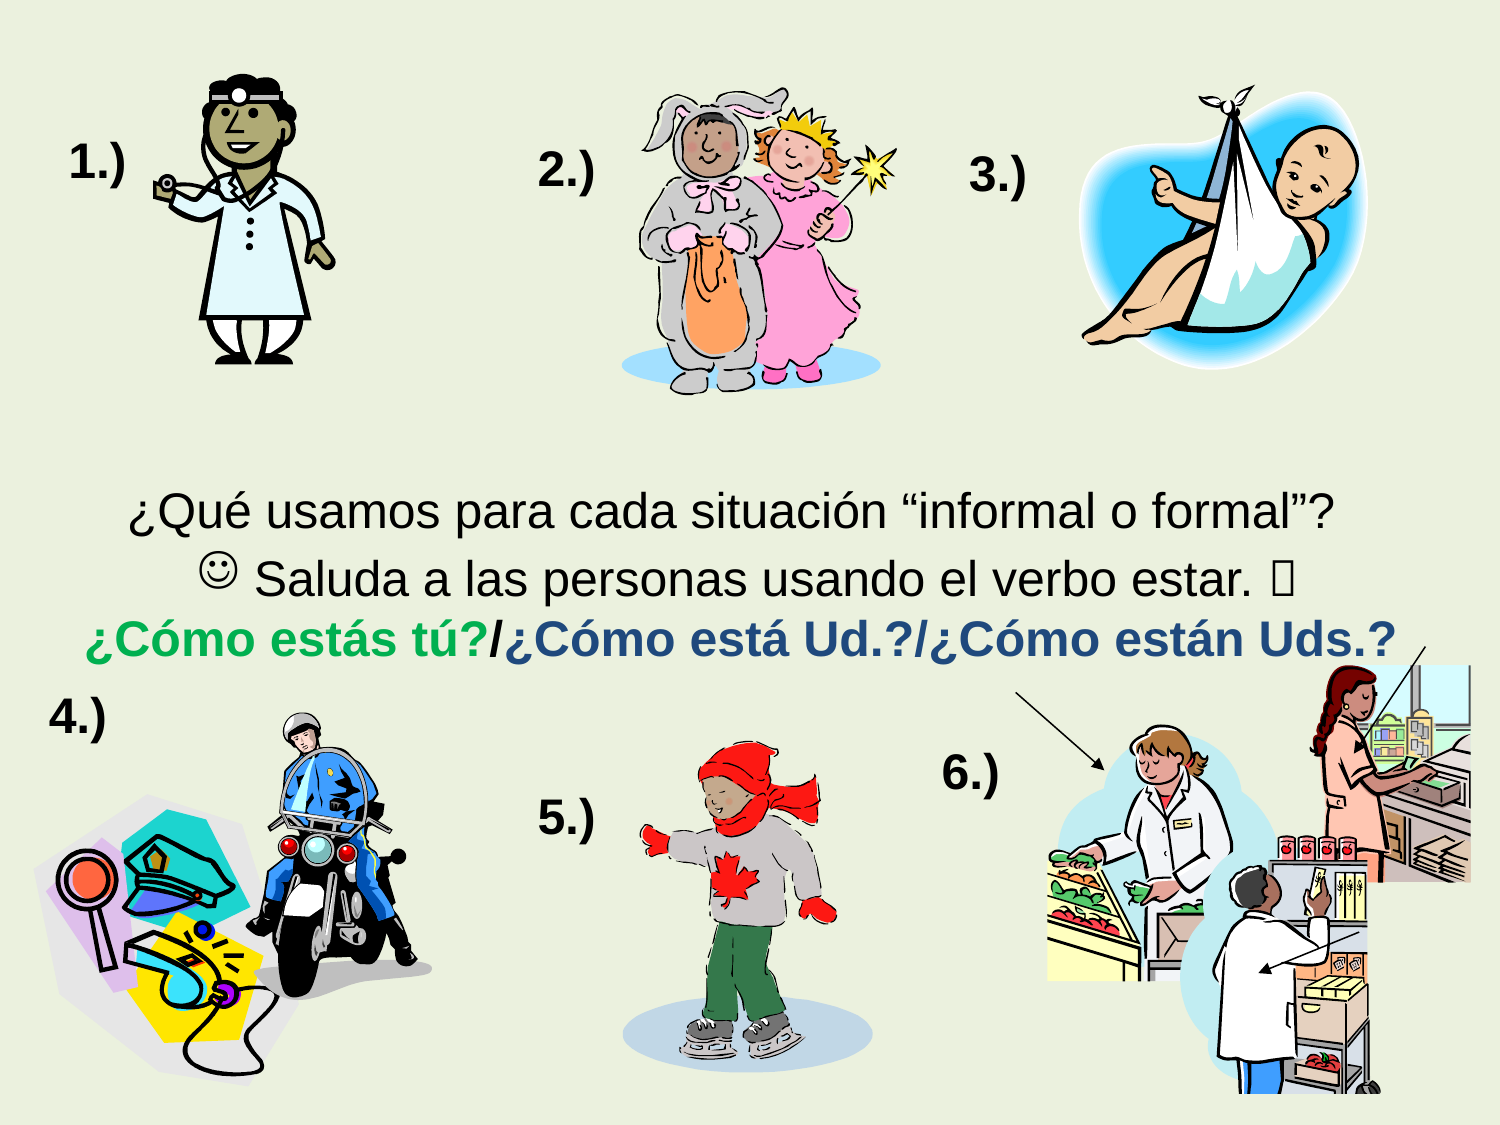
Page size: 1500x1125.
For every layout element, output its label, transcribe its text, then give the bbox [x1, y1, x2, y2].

text_box 6.) [926, 732, 1016, 808]
text_box 2.) [522, 128, 611, 204]
text_box Saluda a las personas usando el verbo estar.  ¿Cómo estás tú?/¿Cómo está Ud.?/¿Cómo están Uds.? [59, 539, 1437, 675]
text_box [1258, 931, 1360, 974]
text_box 5.) [522, 776, 611, 852]
picture [1047, 664, 1471, 1095]
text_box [1353, 646, 1426, 754]
text_box 1.) [53, 121, 142, 197]
text_box ¿Qué usamos para cada situación “informal o formal”? [112, 471, 1471, 547]
picture [1076, 73, 1380, 387]
text_box 4.) [33, 675, 123, 751]
picture [152, 73, 337, 365]
picture [33, 710, 433, 1091]
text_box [1015, 692, 1105, 771]
text_box 3.) [954, 133, 1043, 209]
picture [621, 86, 901, 396]
picture [621, 739, 875, 1074]
